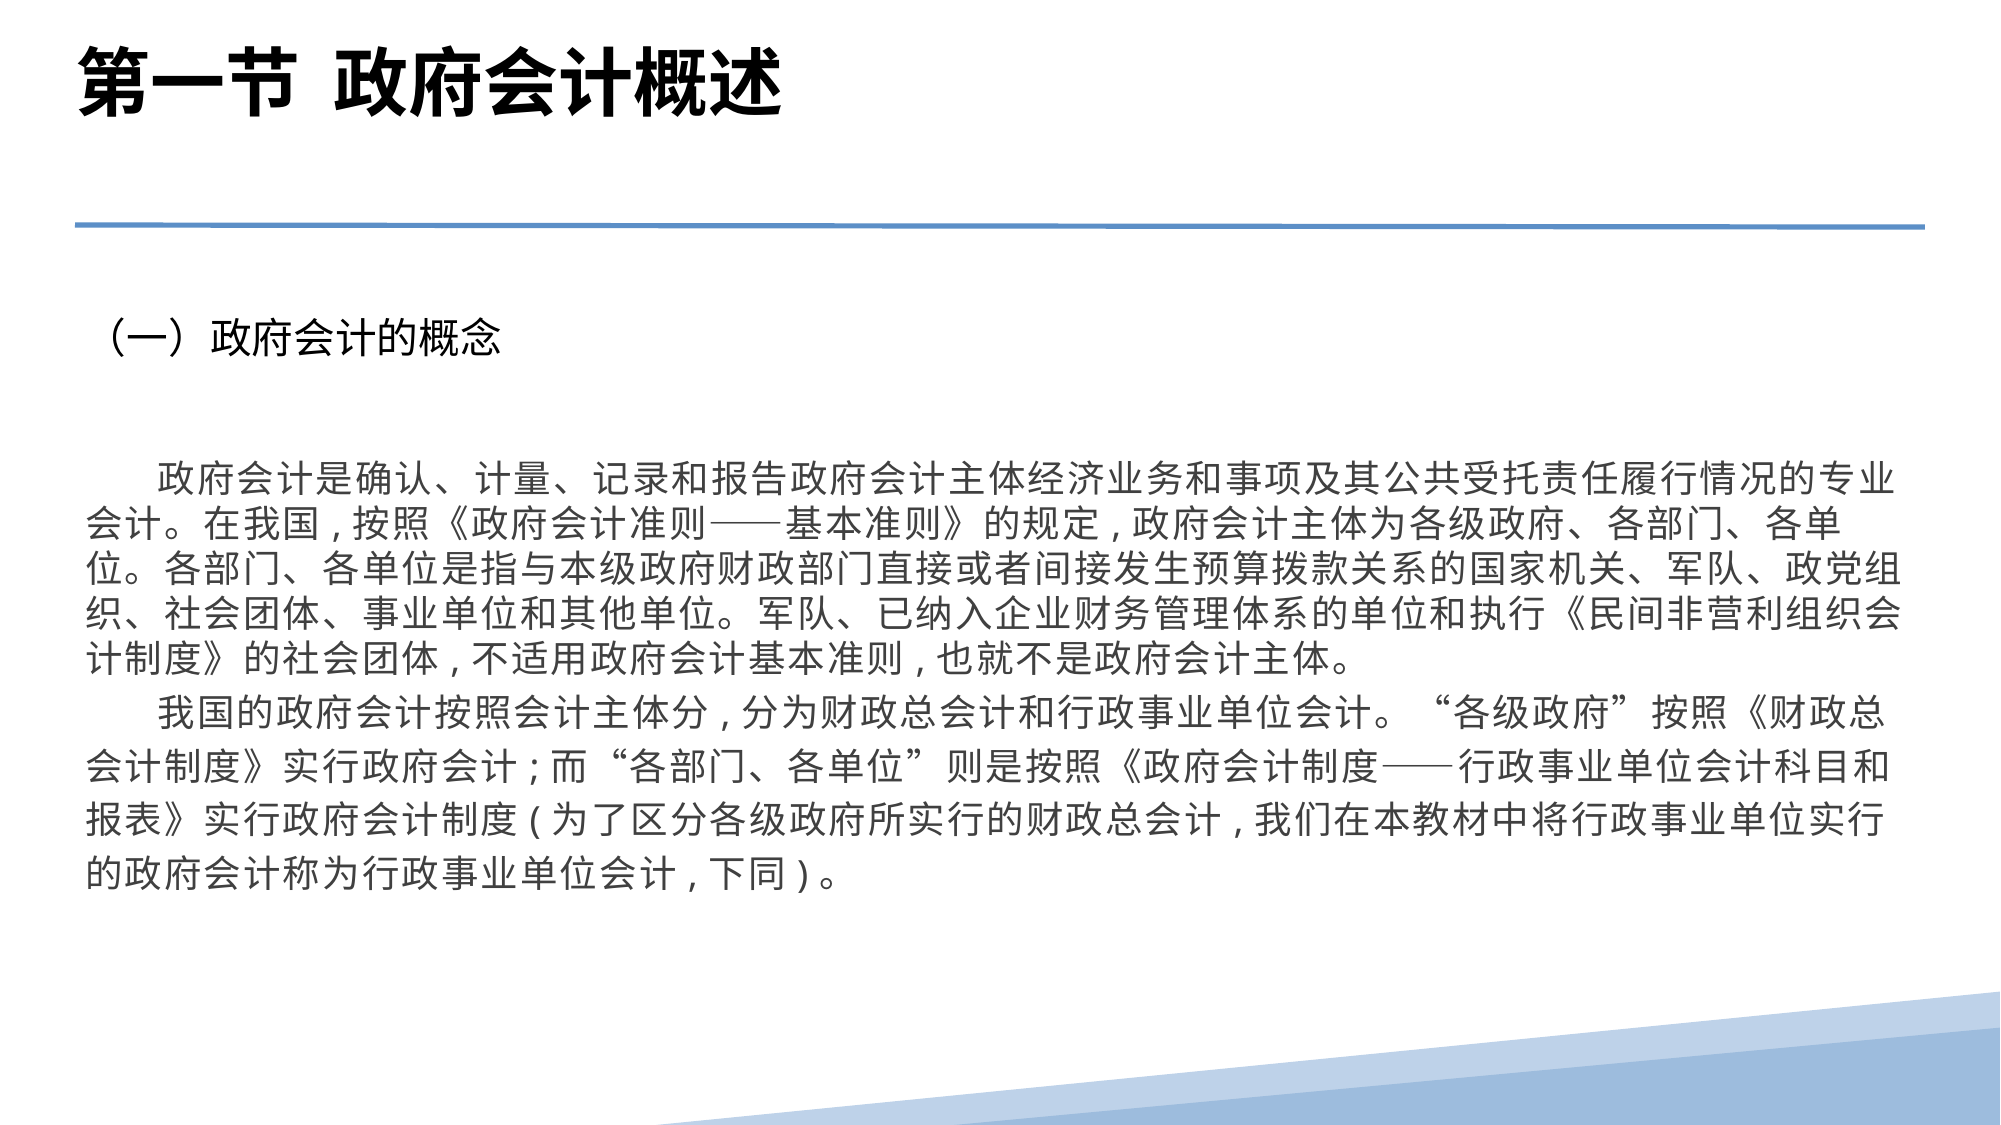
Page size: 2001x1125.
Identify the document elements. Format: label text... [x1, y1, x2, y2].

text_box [656, 991, 2000, 1125]
text_box （一）政府会计的概念 [84, 301, 1935, 377]
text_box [74, 224, 1925, 228]
text_box 第一节 政府会计概述 [75, 24, 1925, 125]
text_box 政府会计是确认、计量、记录和报告政府会计主体经济业务和事项及其公共受托责任履行情况的专业会计。在我国,按照《政府会计准则——基本准则》的规定,政府会计主体为各级政府、各部门、各单位。各部门、各单位是指与本级政府财政部门直接或者间接发生预算拨款关系的国家机关、军队、政党组织、社会团体、事业单位和其他单位。军队、已纳入企业财务管理体系的单位和执行《民间非营利组织会计制度》的社会团体,不适用政府会计基本准则,也就不是政府会计主体。 我国的政府会计按照会计主体分,分为财政总会计和行政事业单位会计。“各级政府”按照《财政总会计制度》实行政府会计;而“各部门、各单位”则是按照《政府会计制度——行政事业单位会计科目和报表》实行政府会计制度(为了区分各级政府所实行的财政总会计,我们在本教材中将行政事业单位实行的政府会计称为行政事业单位会计,下同)。 [75, 328, 1925, 1022]
